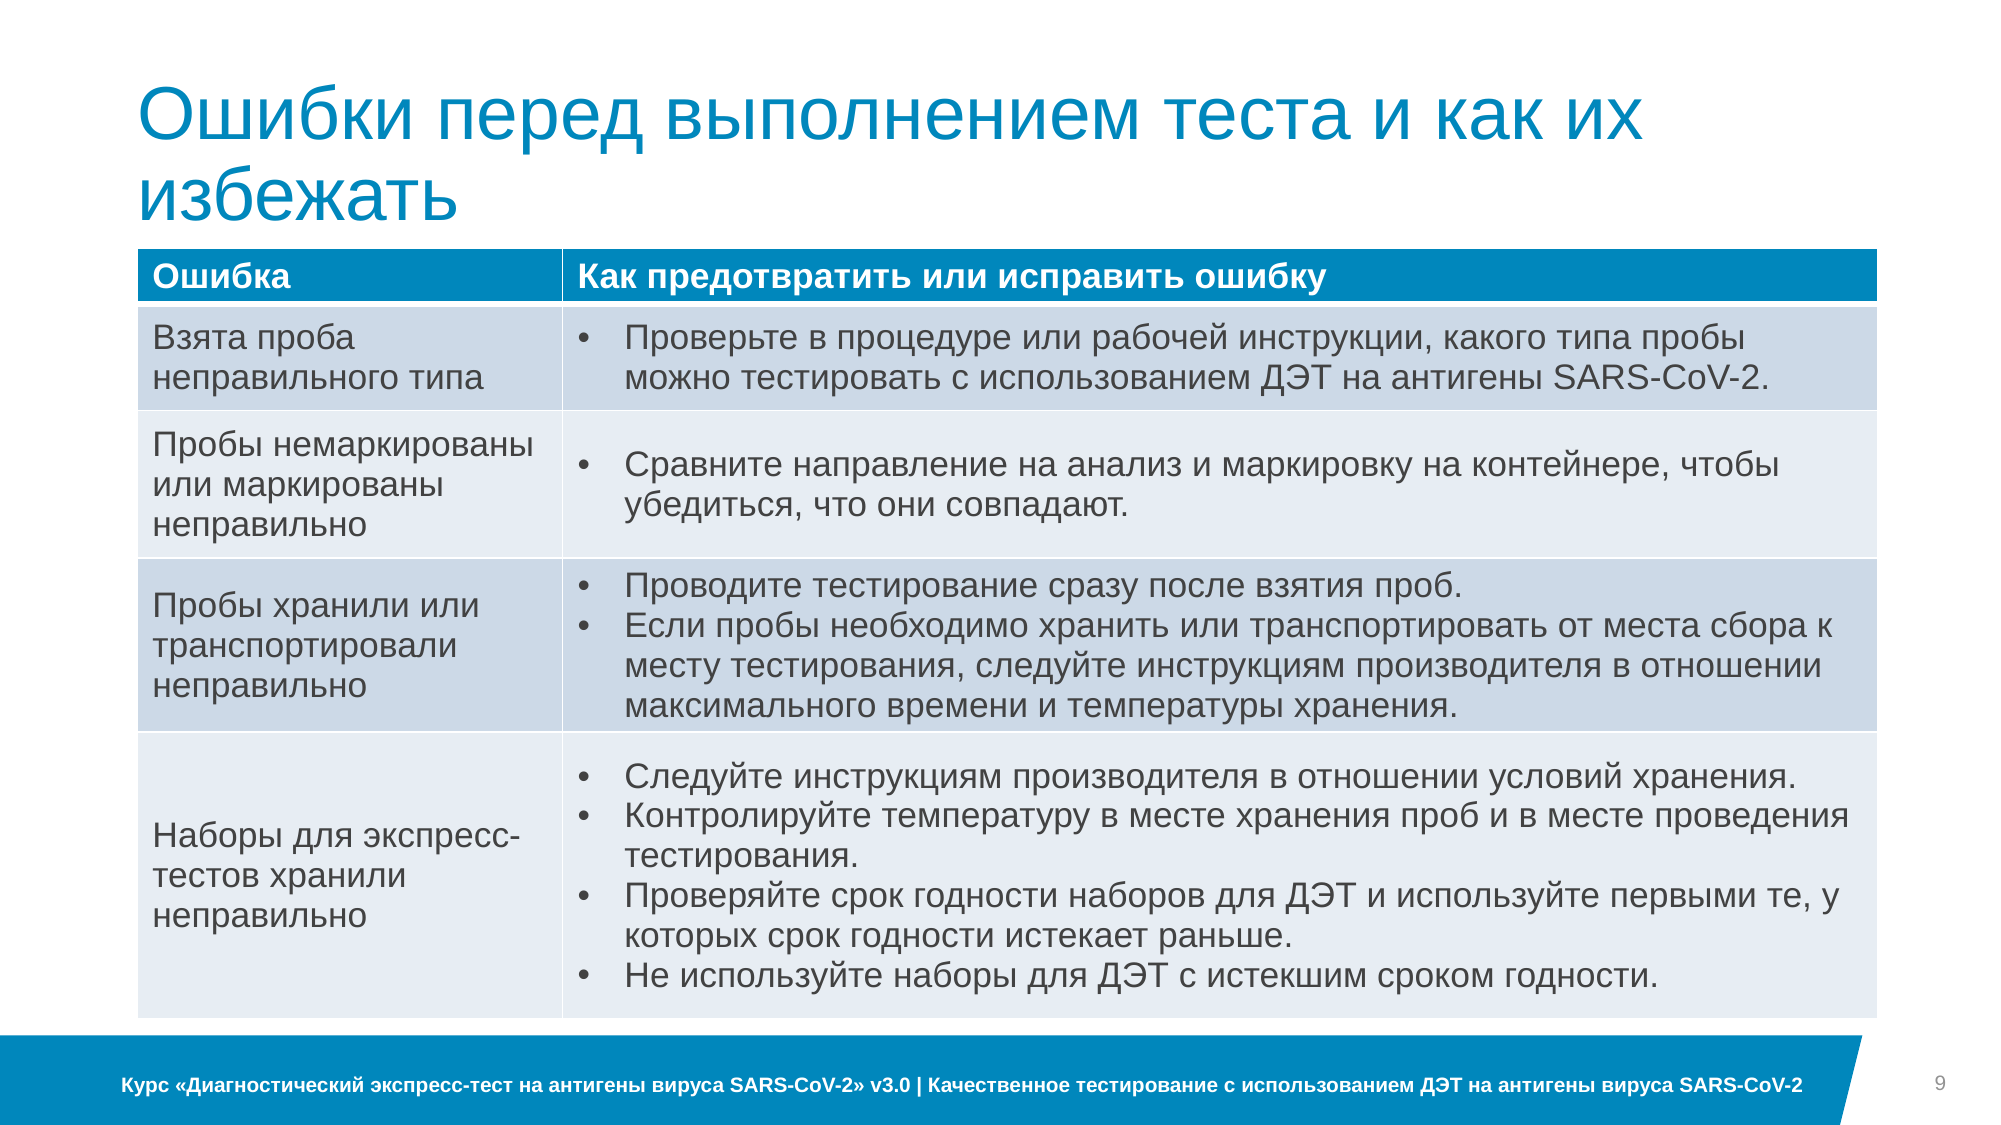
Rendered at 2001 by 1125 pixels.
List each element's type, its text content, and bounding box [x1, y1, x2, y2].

table_cell Пробы немаркированы или маркированы неправильно [138, 411, 562, 557]
footer Курс «Диагностический экспресс-тест на антигены вируса SARS-CoV-2» v3.0 | Качественное тестирование с использованием ДЭТ на антигены вируса SARS-CoV-2 [121, 1042, 1878, 1125]
table_cell Проводите тестирование сразу после взятия проб. Если пробы необходимо хранить или транспортировать от места сбора к месту тестирования, следуйте инструкциям производителя в отношении максимального времени и температуры хранения. [563, 559, 1877, 731]
table_cell Сравните направление на анализ и маркировку на контейнере, чтобы убедиться, что они совпадают. [563, 411, 1877, 557]
table_cell Следуйте инструкциям производителя в отношении условий хранения. Контролируйте температуру в месте хранения проб и в месте проведения тестирования. Проверяйте срок годности наборов для ДЭТ и используйте первыми те, у которых срок годности истекает раньше. Не используйте наборы для ДЭТ с истекшим сроком годности. [563, 733, 1877, 1018]
table_header Ошибка [138, 249, 562, 301]
table_cell Наборы для экспресс-тестов хранили неправильно [138, 733, 562, 1018]
table_cell Взята проба неправильного типа [138, 307, 562, 410]
slide_number 9 [1862, 1035, 1947, 1125]
table_cell Пробы хранили или транспортировали неправильно [138, 559, 562, 731]
text_box Ошибки перед выполнением теста и как их избежать [137, 81, 1863, 237]
table_cell Проверьте в процедуре или рабочей инструкции, какого типа пробы можно тестировать с использованием ДЭТ на антигены SARS-CoV-2. [563, 307, 1877, 410]
table_header Как предотвратить или исправить ошибку [563, 249, 1877, 301]
